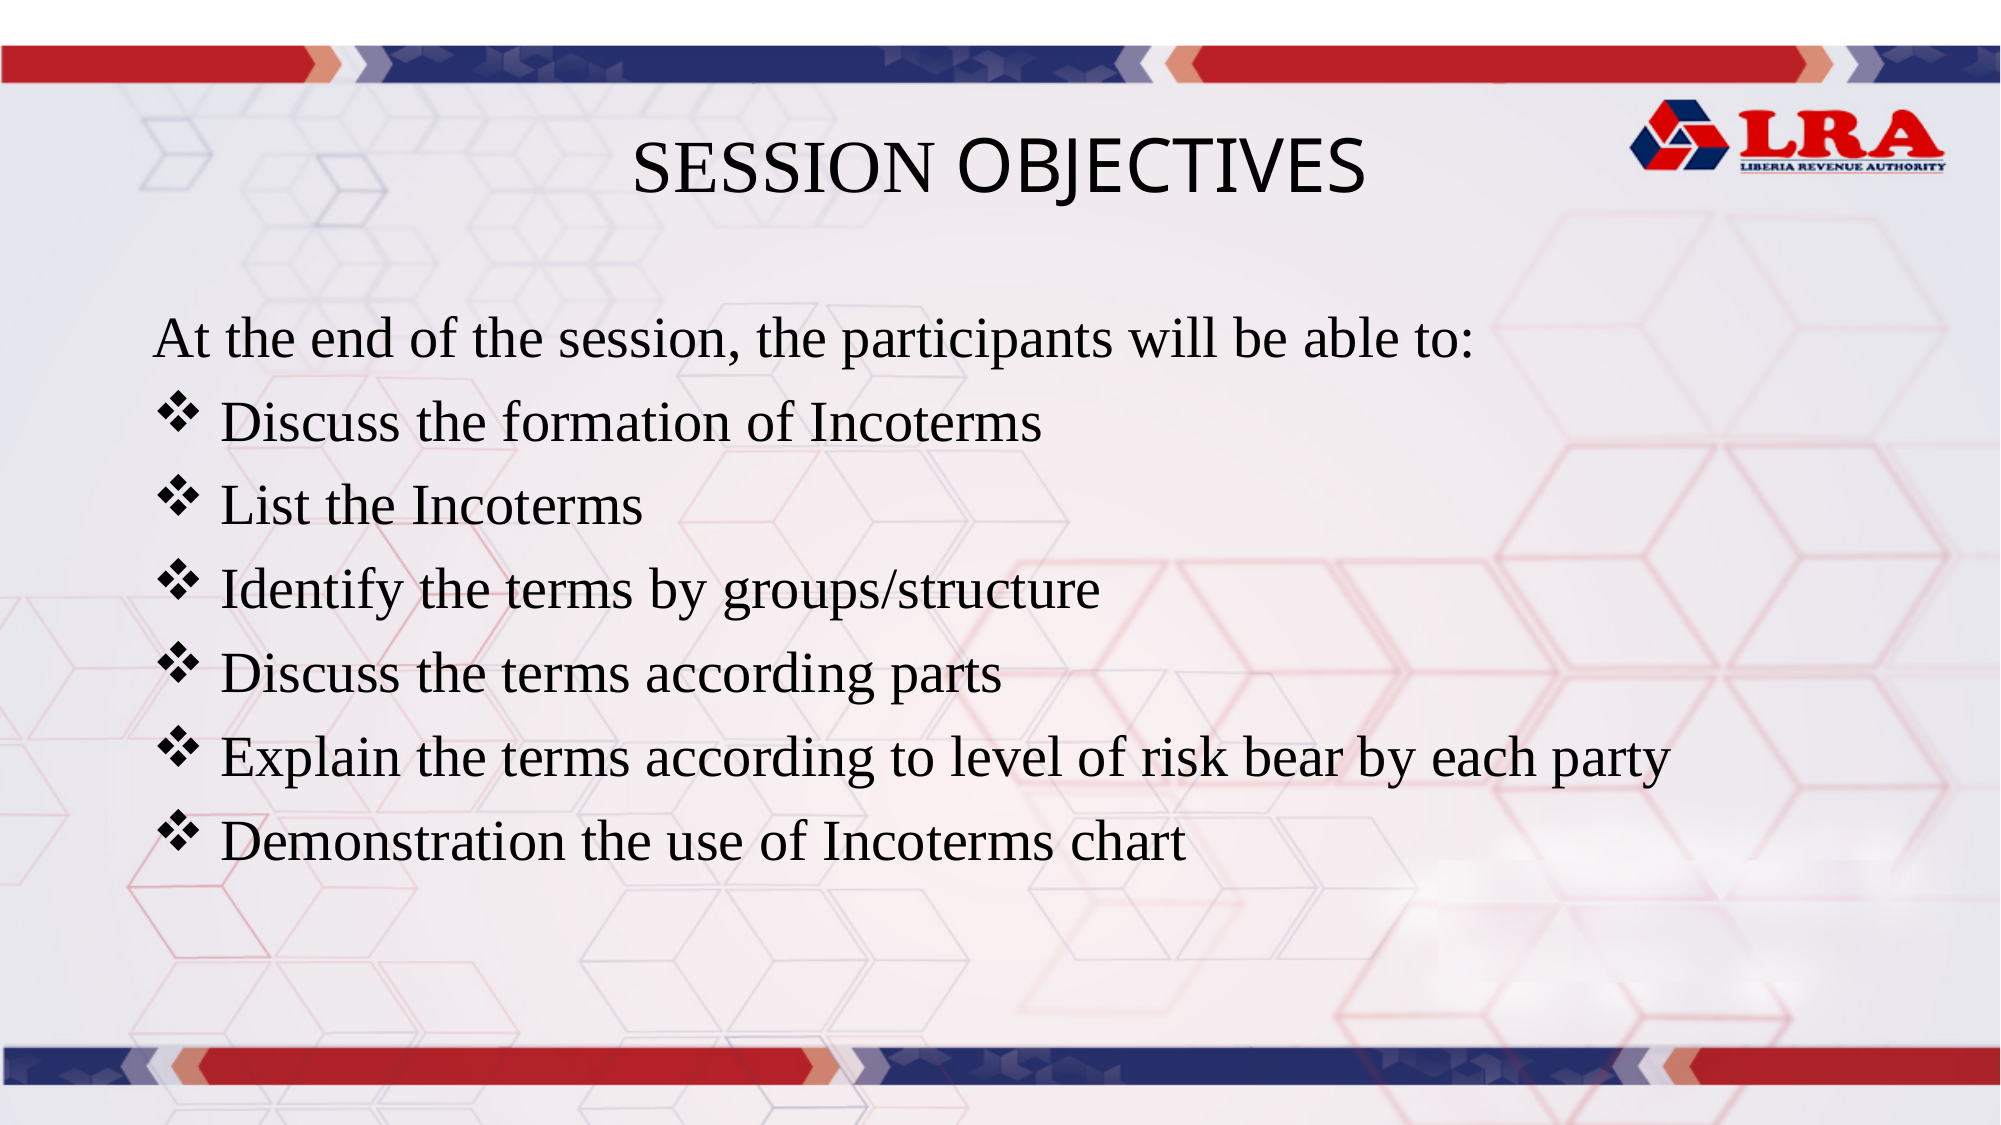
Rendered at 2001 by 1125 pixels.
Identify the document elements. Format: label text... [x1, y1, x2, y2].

picture [0, 0, 2001, 1125]
list At the end of the session, the participants will be able to: Discuss the formation of Incoterms List the Incoterms Identify the terms by groups/structure Discuss the terms according parts Explain the terms according to level of risk bear by each party Demonstration the use of Incoterms chart [137, 299, 1863, 1014]
title SESSION OBJECTIVES [137, 59, 1863, 278]
